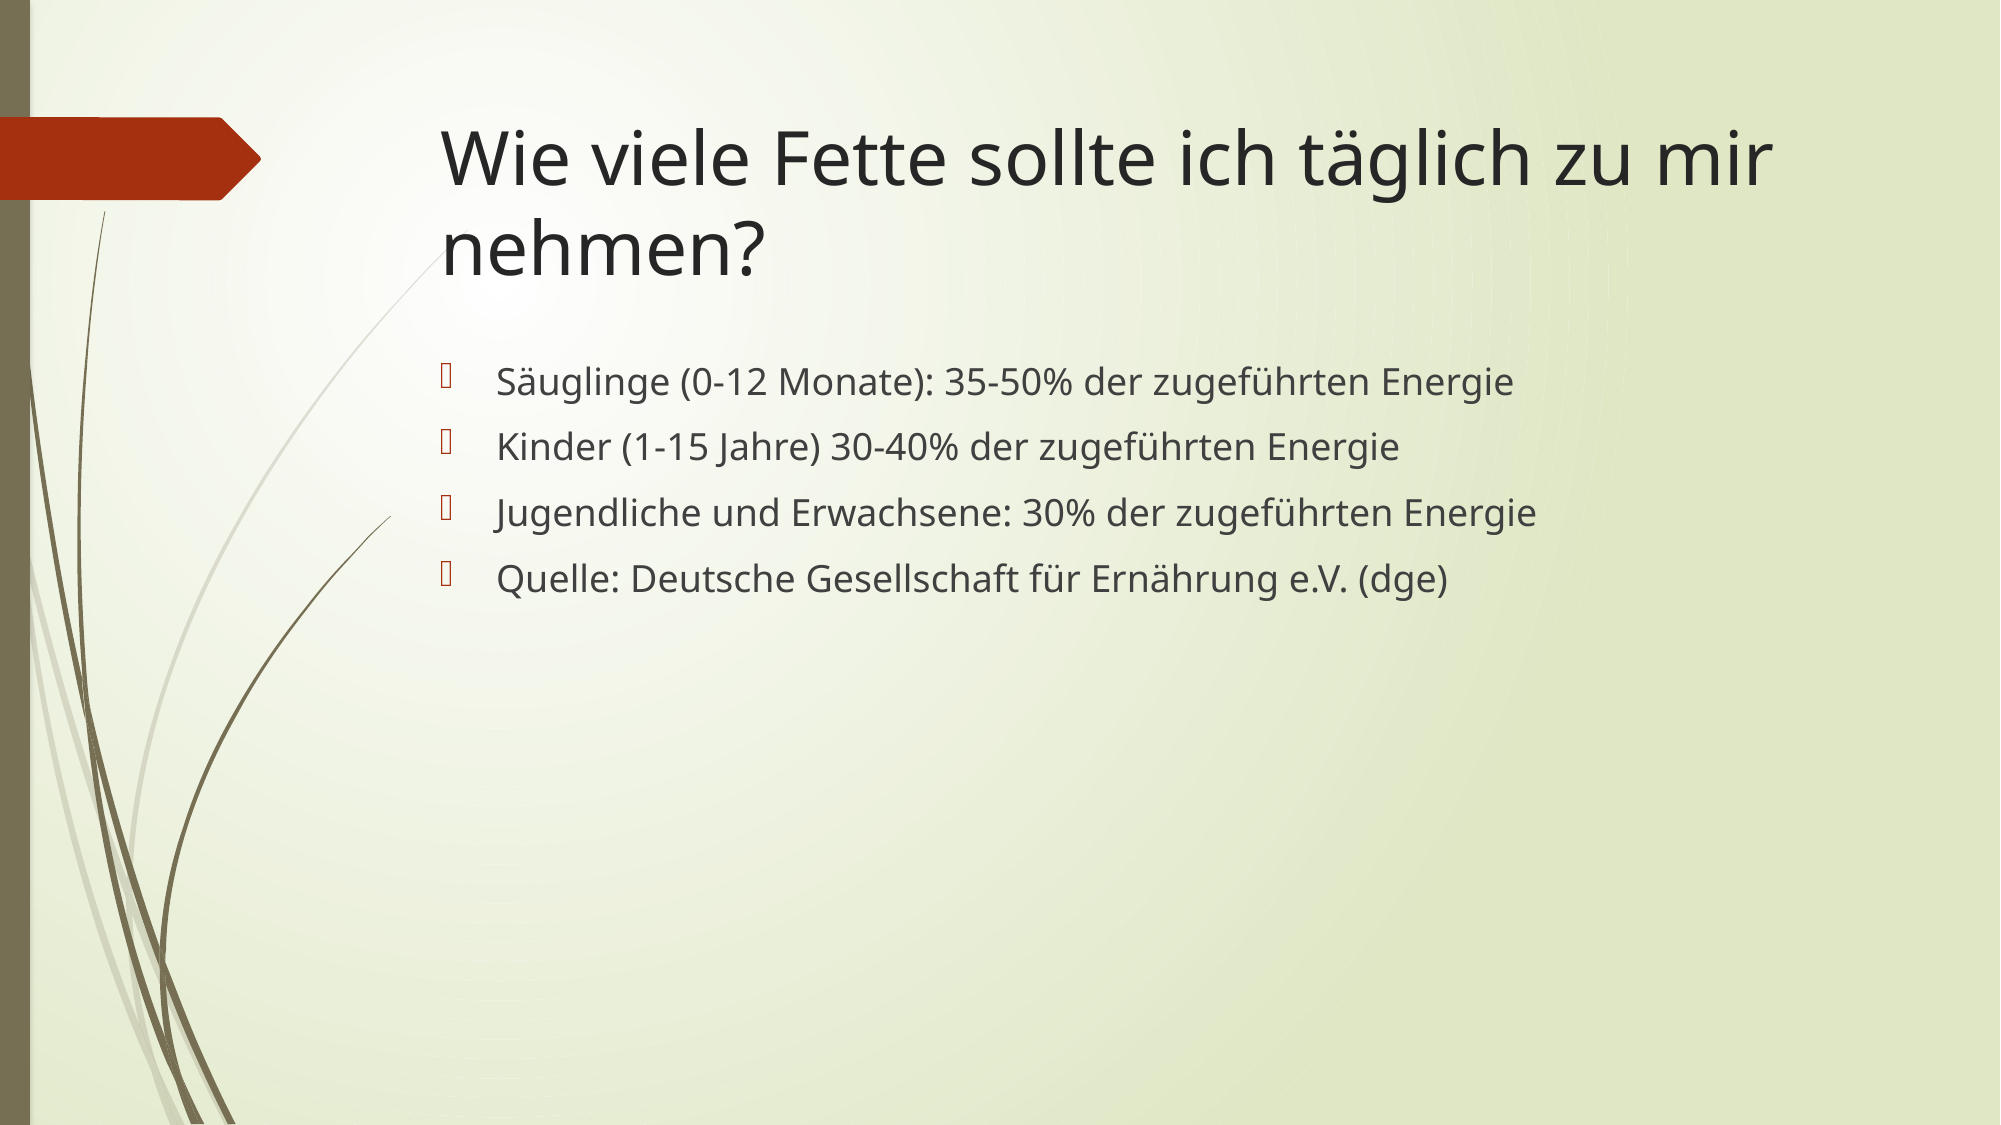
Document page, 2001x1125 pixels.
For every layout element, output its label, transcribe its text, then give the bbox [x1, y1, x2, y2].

title Wie viele Fette sollte ich täglich zu mir nehmen? [425, 102, 1888, 313]
list Säuglinge (0-12 Monate): 35-50% der zugeführten Energie Kinder (1-15 Jahre) 30-40% der zugeführten Energie Jugendliche und Erwachsene: 30% der zugeführten Energie Quelle: Deutsche Gesellschaft für Ernährung e.V. (dge) [424, 350, 1888, 970]
